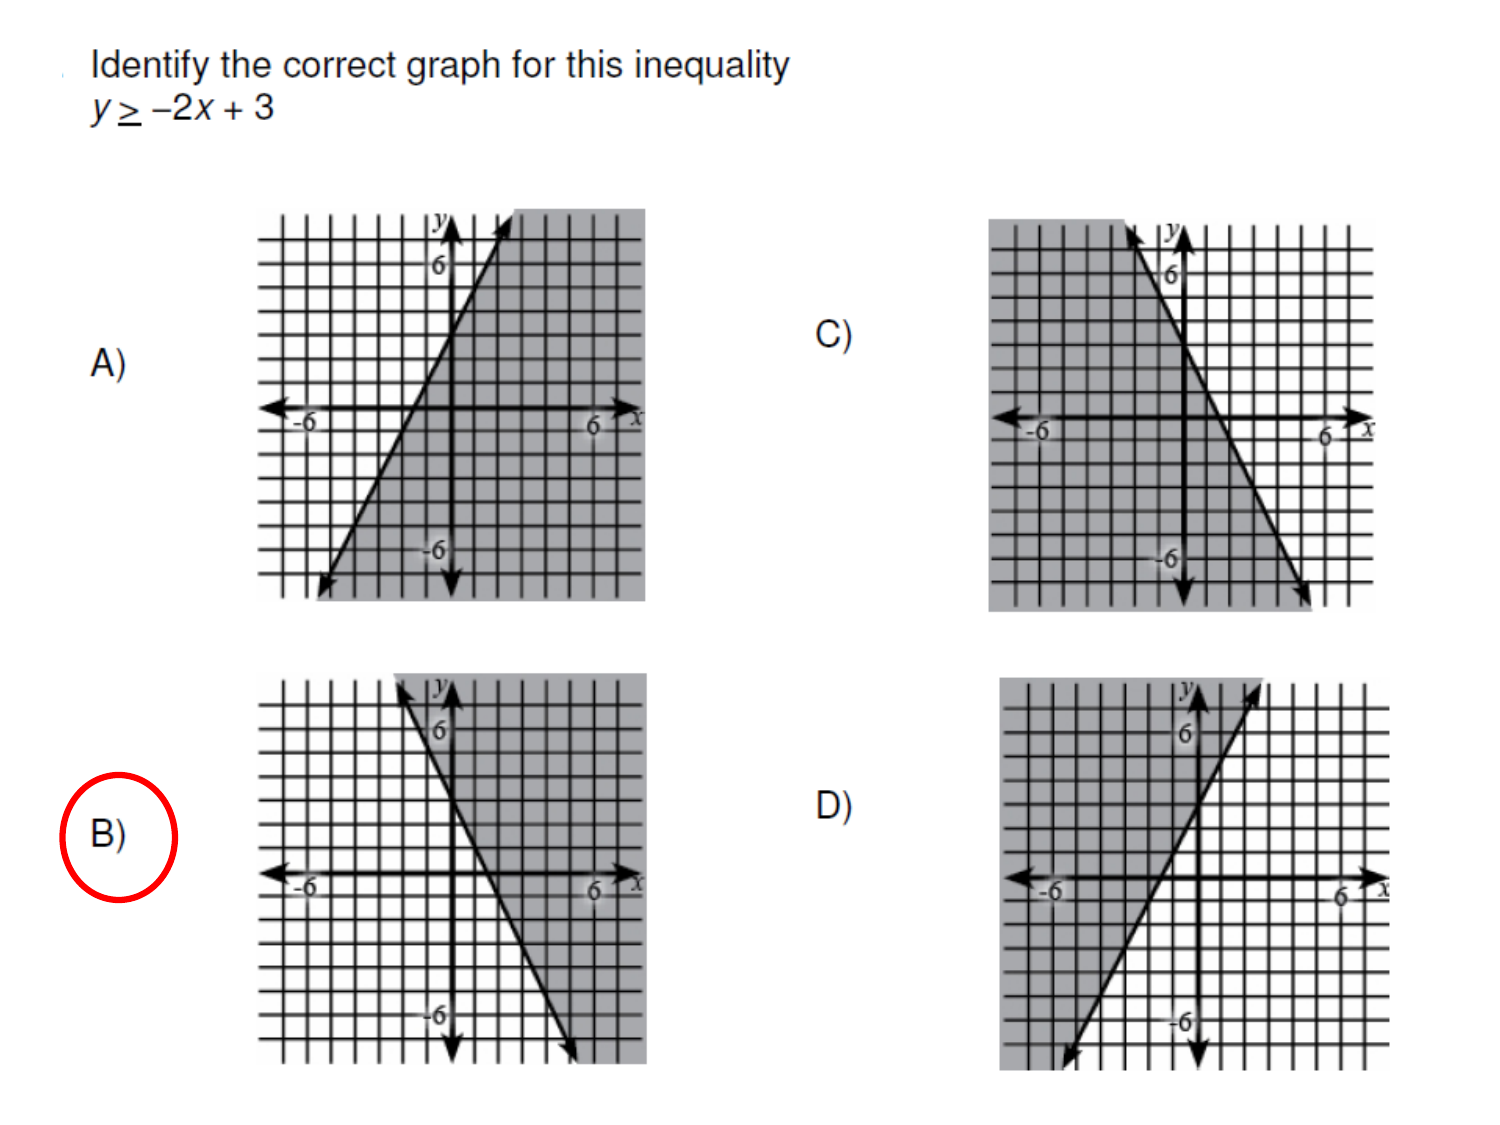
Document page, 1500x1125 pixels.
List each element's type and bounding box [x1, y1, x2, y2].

picture [62, 34, 1468, 1113]
